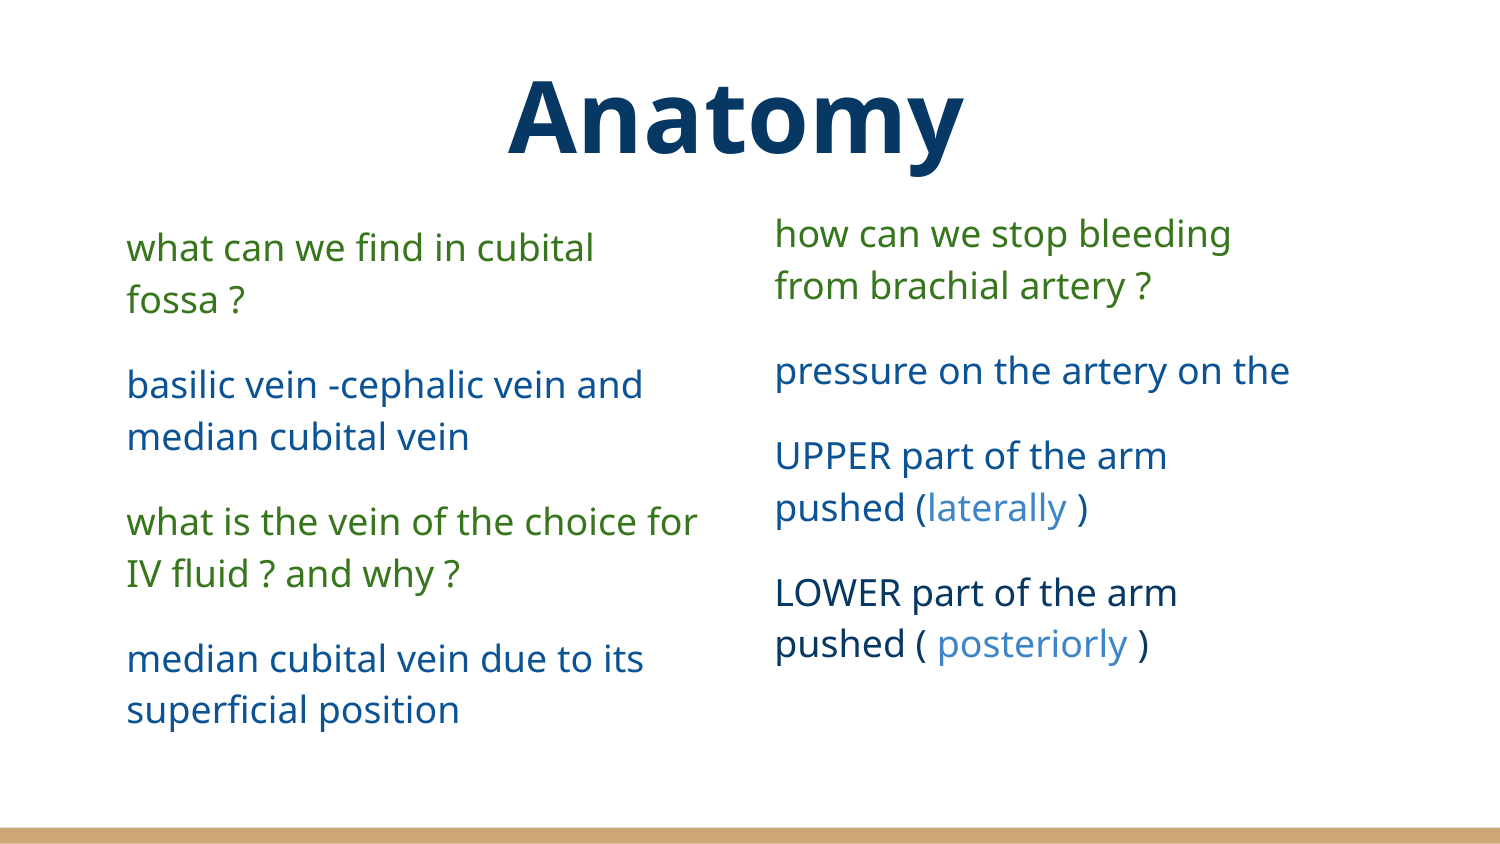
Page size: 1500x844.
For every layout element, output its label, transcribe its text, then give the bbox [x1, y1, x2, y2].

list what can we find in cubital fossa ? basilic vein -cephalic vein and median cubital vein what is the vein of the choice for IV fluid ? and why ? median cubital vein due to its superficial position [111, 202, 731, 716]
title Anatomy [51, 51, 1449, 189]
list how can we stop bleeding from brachial artery ? pressure on the artery on the UPPER part of the arm pushed (laterally ) LOWER part of the arm pushed ( posteriorly ) [759, 189, 1315, 764]
